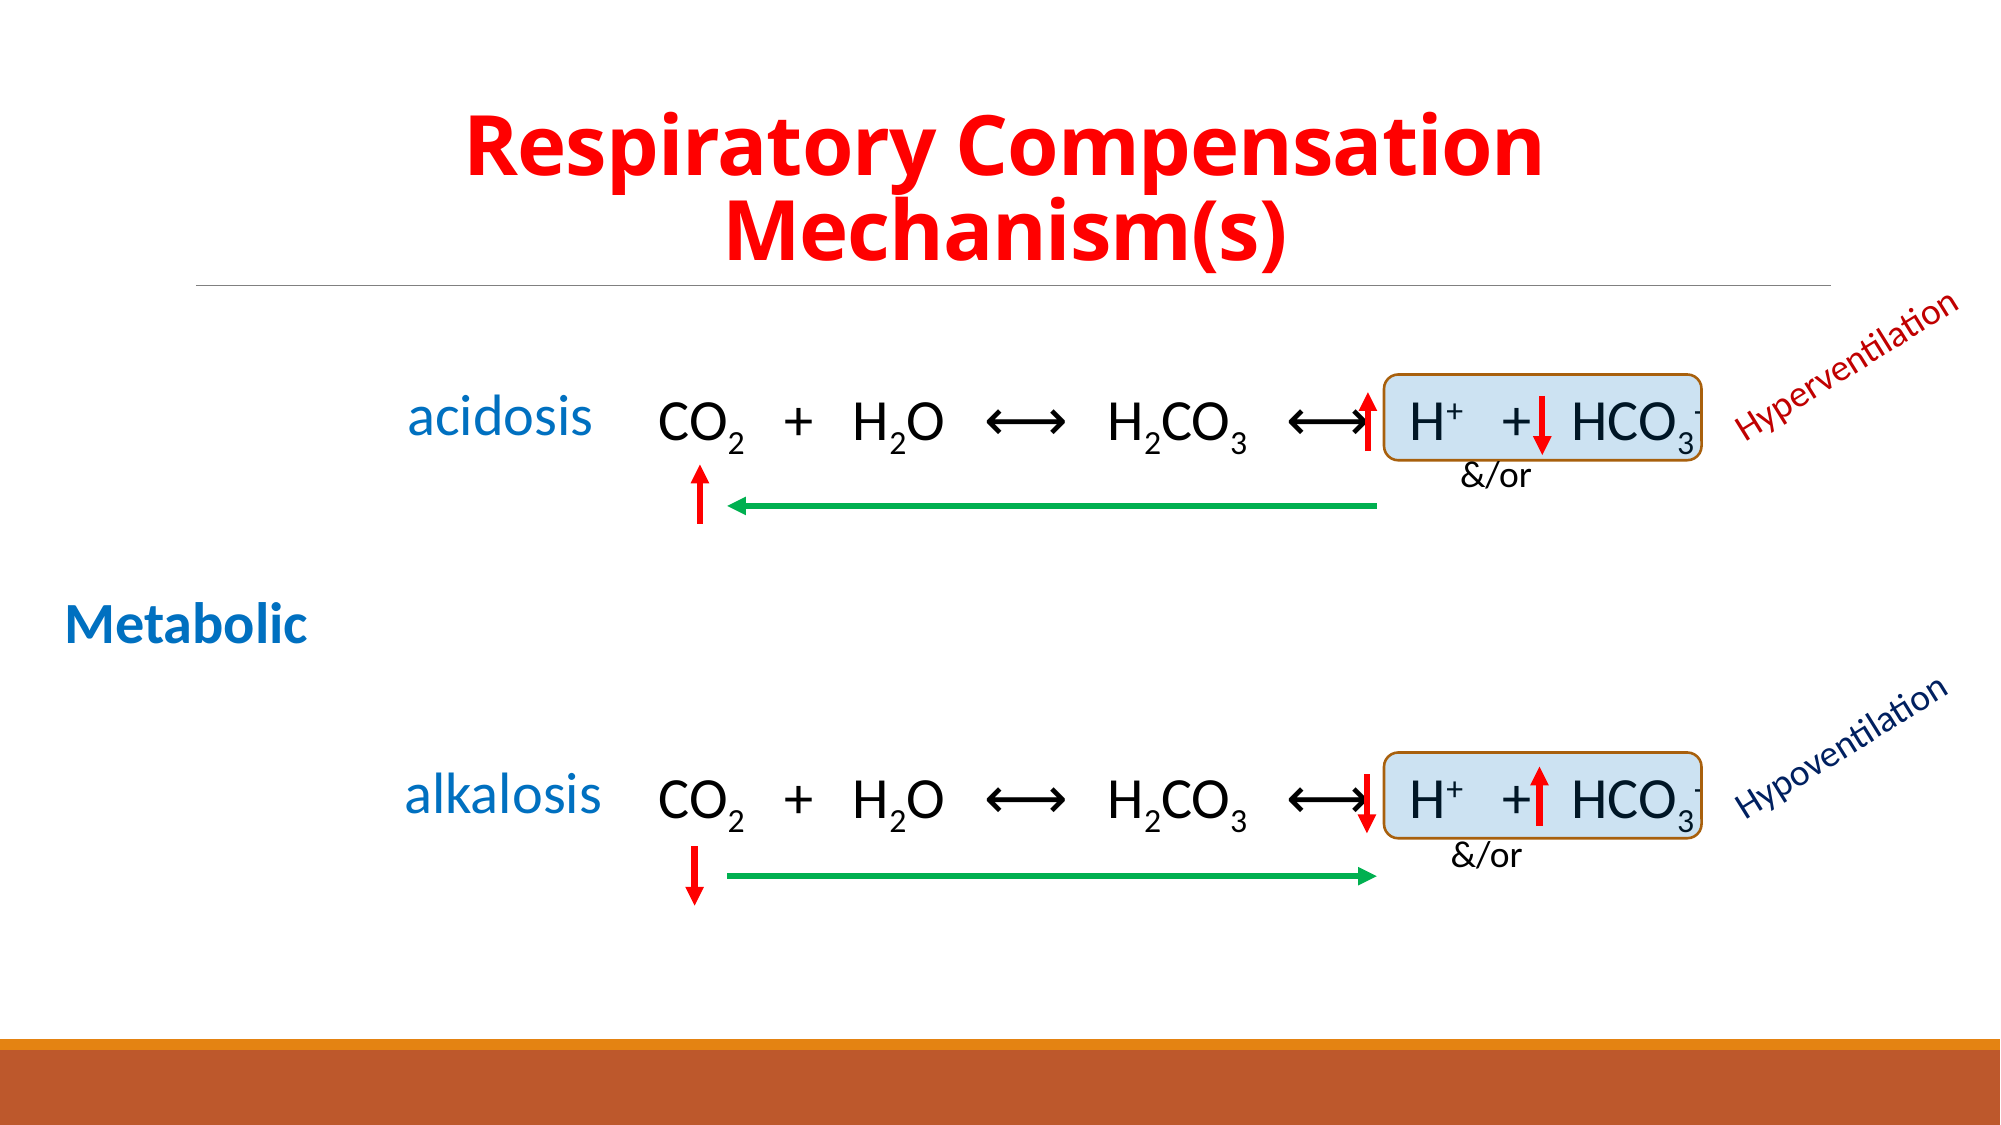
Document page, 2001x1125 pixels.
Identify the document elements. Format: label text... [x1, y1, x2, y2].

text_box &/or [1435, 848, 1538, 882]
text_box acidosis [392, 369, 609, 454]
text_box Hypoventilation [1730, 647, 1971, 842]
title Respiratory Compensation Mechanism(s) [180, 47, 1830, 285]
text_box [642, 373, 1721, 461]
text_box Hyperventilation [1730, 261, 1982, 463]
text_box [642, 751, 1721, 839]
text_box alkalosis [389, 747, 617, 833]
text_box Metabolic [49, 577, 324, 663]
text_box &/or [1445, 470, 1547, 502]
